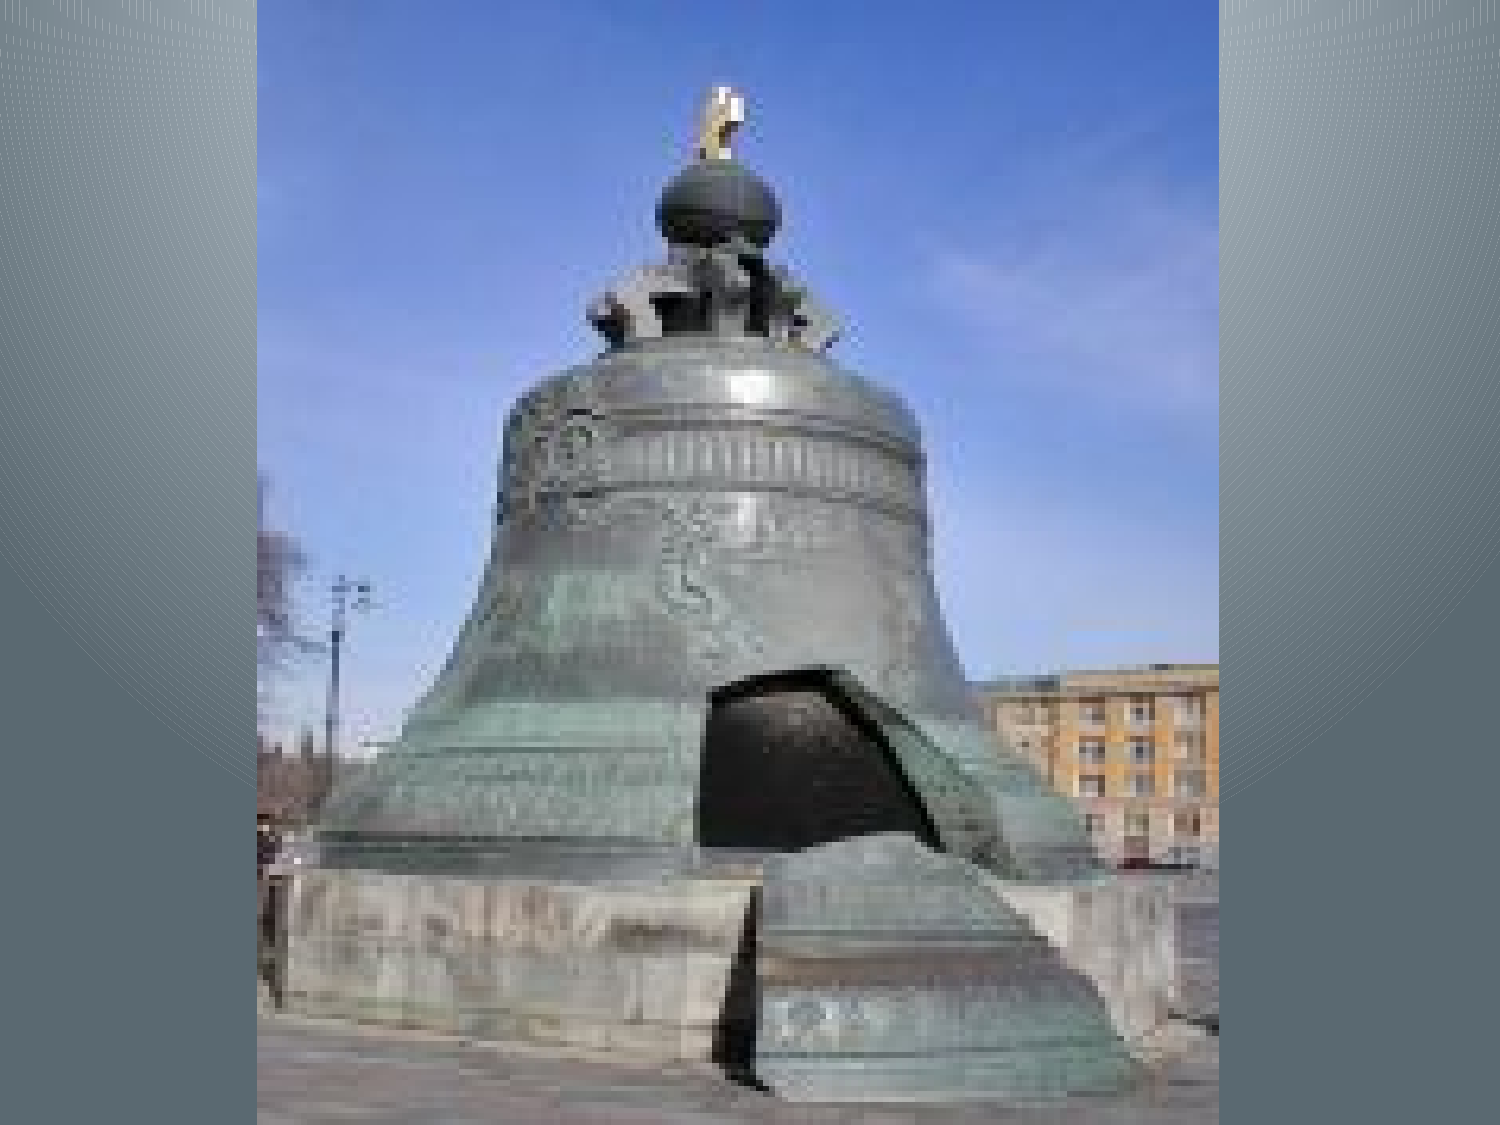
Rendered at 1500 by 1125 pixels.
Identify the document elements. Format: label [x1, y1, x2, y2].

picture [257, 0, 1219, 1125]
